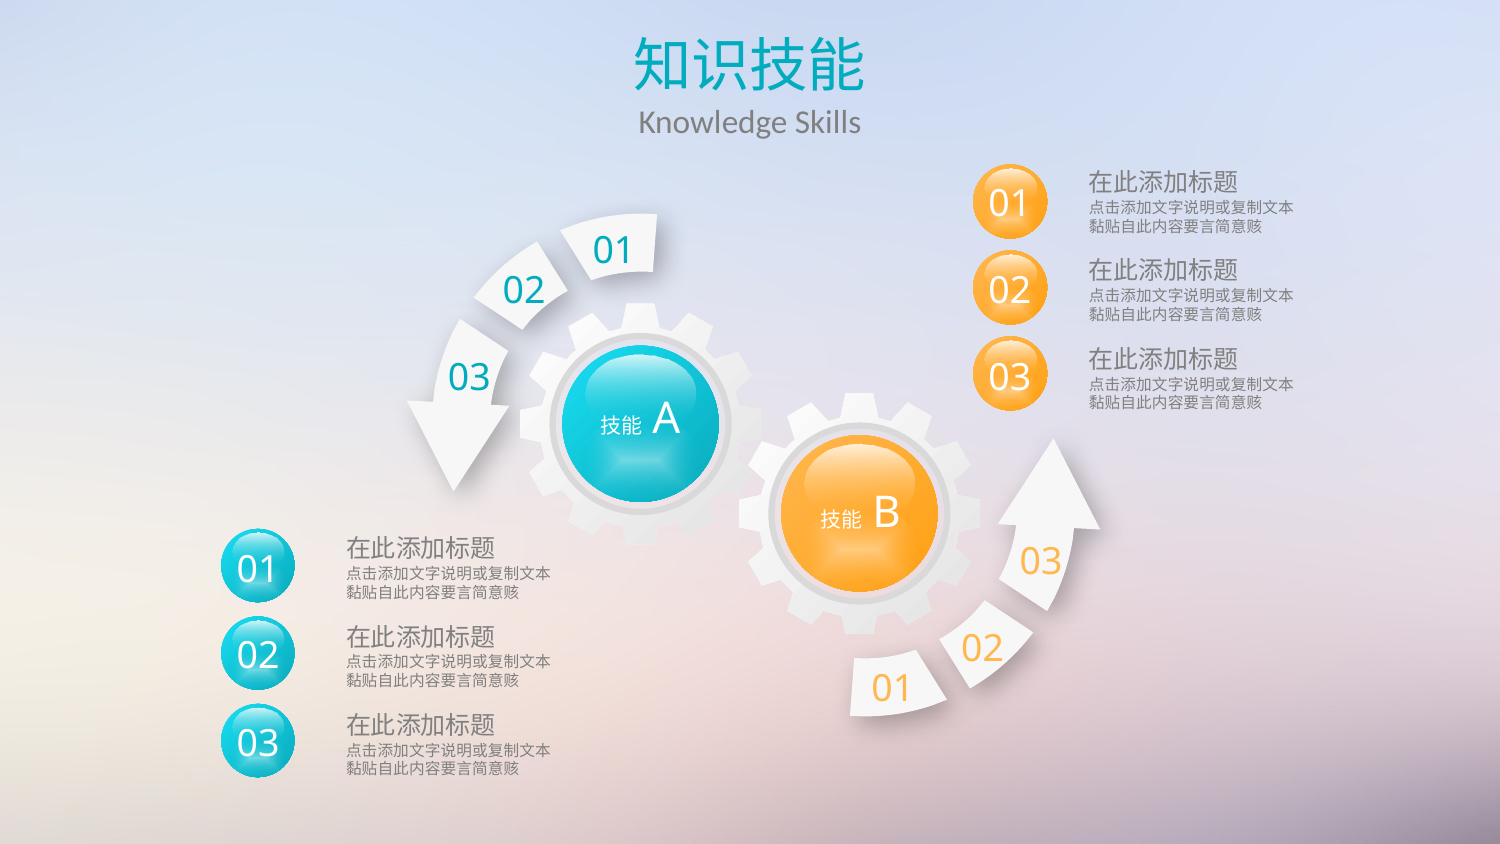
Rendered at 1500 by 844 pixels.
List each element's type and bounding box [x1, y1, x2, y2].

text_box [831, 438, 1103, 718]
text_box [406, 213, 676, 492]
text_box [1074, 159, 1321, 244]
text_box [948, 336, 1072, 411]
text_box [948, 250, 1072, 325]
text_box [331, 701, 579, 787]
text_box [520, 303, 761, 545]
text_box [331, 613, 579, 699]
picture [0, 0, 1500, 844]
text_box [739, 393, 980, 634]
text_box [1074, 247, 1321, 332]
text_box [196, 528, 320, 603]
text_box [196, 616, 320, 690]
text_box [196, 703, 320, 778]
text_box [1074, 335, 1321, 421]
text_box [560, 20, 940, 149]
text_box [948, 164, 1072, 239]
text_box [331, 525, 579, 610]
